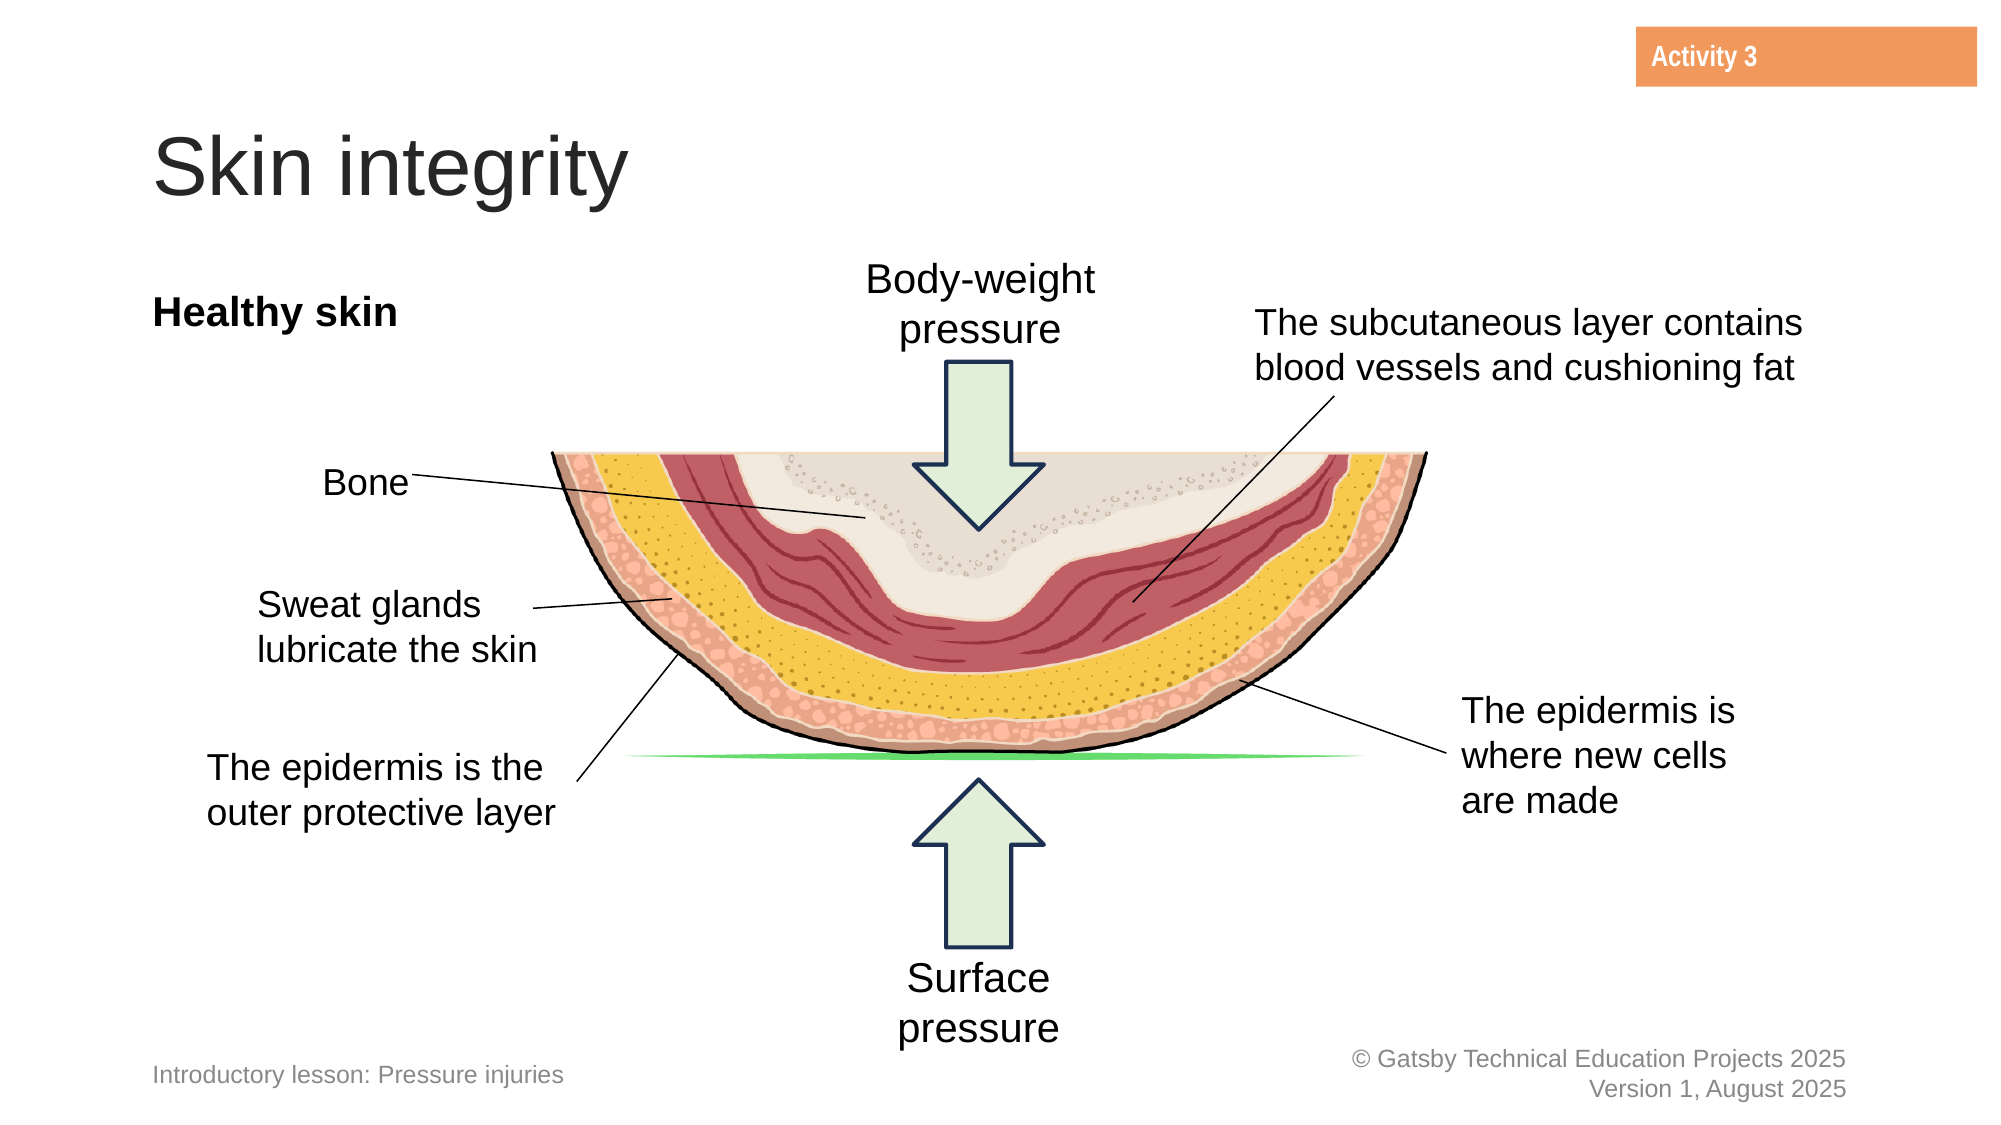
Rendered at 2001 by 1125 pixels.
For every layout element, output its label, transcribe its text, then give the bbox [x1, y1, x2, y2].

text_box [191, 243, 1847, 1061]
text_box Healthy skin [137, 277, 187, 343]
list Activity 3 [1636, 26, 1978, 87]
list Introductory lesson: Pressure injuries [137, 1042, 829, 1103]
title Skin integrity [137, 59, 1863, 278]
